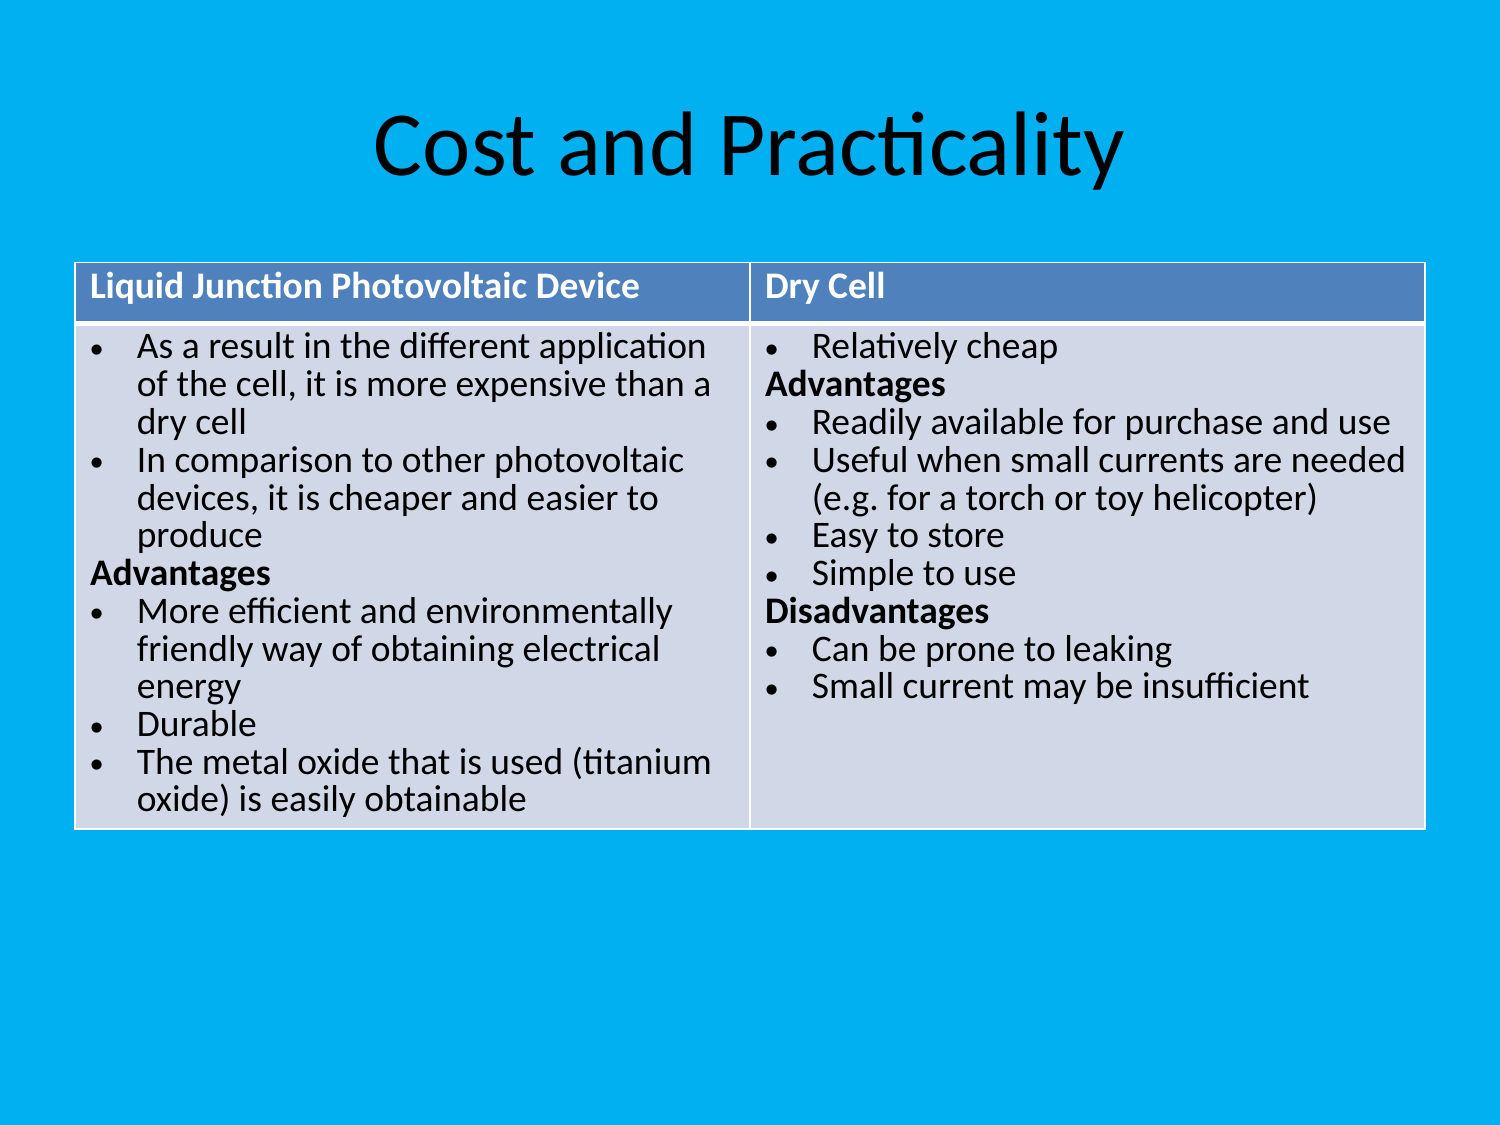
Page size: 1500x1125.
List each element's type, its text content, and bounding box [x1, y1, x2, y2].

table_header Dry Cell [751, 263, 1424, 321]
table_cell Relatively cheap Advantages Readily available for purchase and use Useful when small currents are needed (e.g. for a torch or toy helicopter) Easy to store Simple to use Disadvantages Can be prone to leaking Small current may be insufficient [751, 326, 1424, 828]
table_header Liquid Junction Photovoltaic Device [76, 263, 749, 321]
title Cost and Practicality [75, 45, 1425, 233]
table_cell As a result in the different application of the cell, it is more expensive than a dry cell In comparison to other photovoltaic devices, it is cheaper and easier to produce Advantages More efficient and environmentally friendly way of obtaining electrical energy Durable The metal oxide that is used (titanium oxide) is easily obtainable [76, 326, 749, 828]
